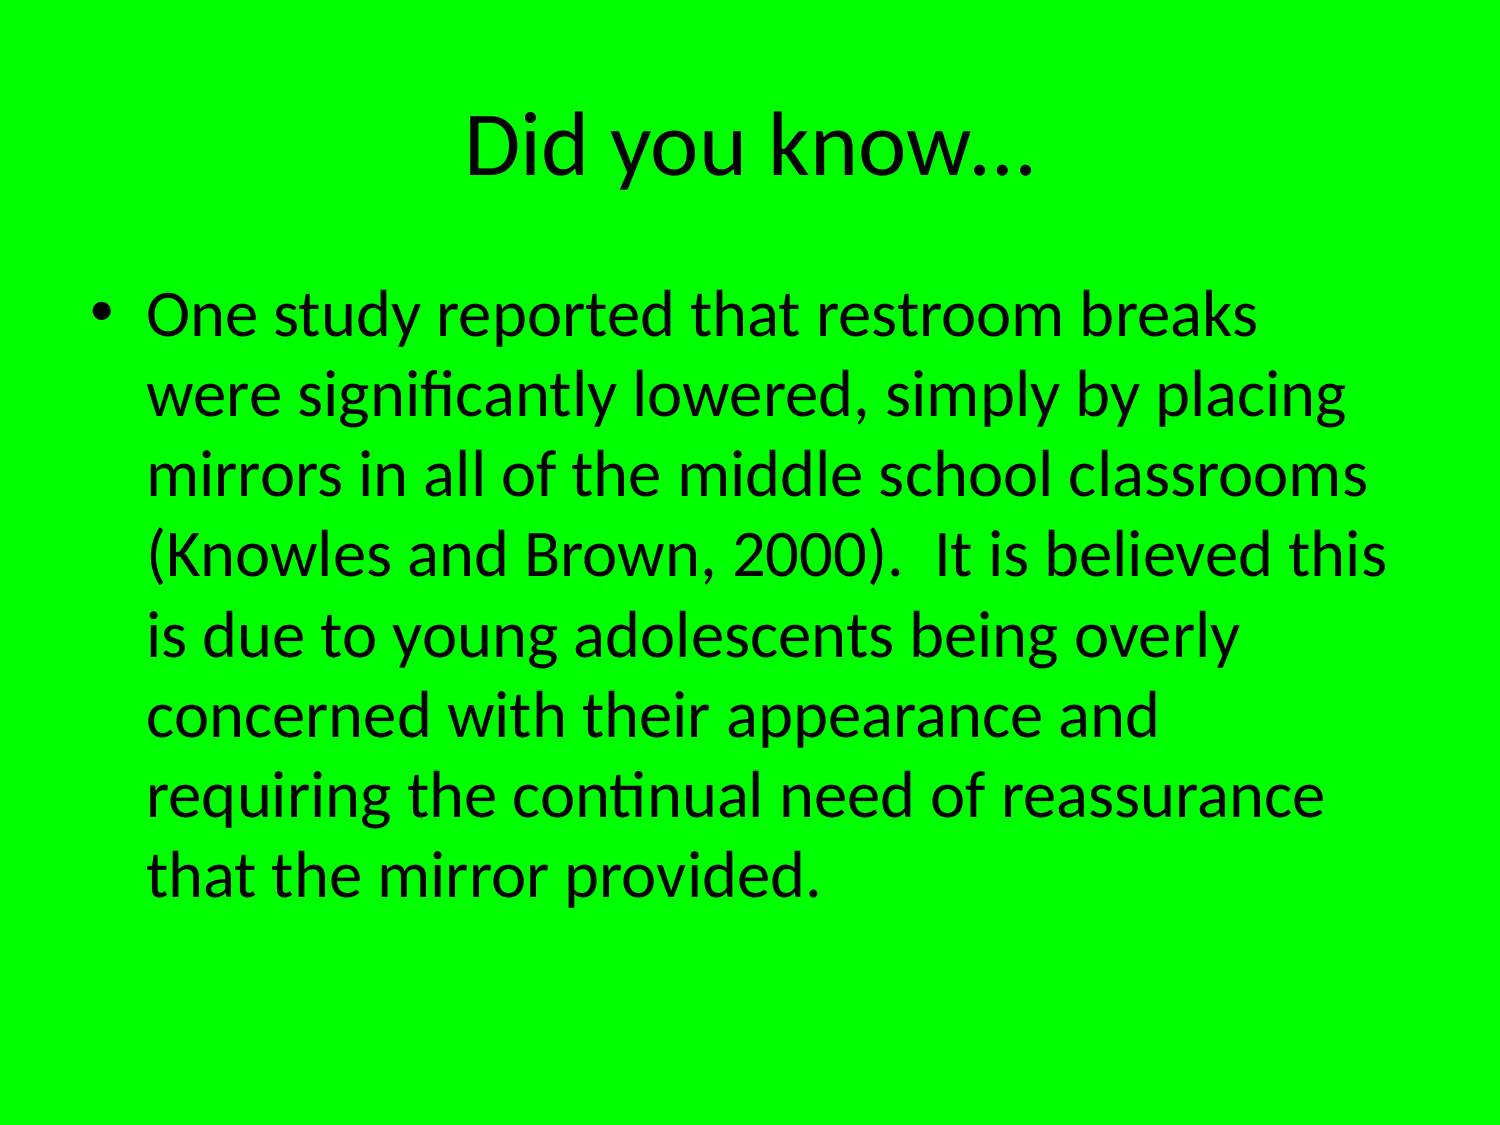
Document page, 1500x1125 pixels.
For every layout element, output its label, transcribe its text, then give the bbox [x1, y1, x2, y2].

title Did you know… [75, 45, 1425, 233]
list One study reported that restroom breaks were significantly lowered, simply by placing mirrors in all of the middle school classrooms (Knowles and Brown, 2000). It is believed this is due to young adolescents being overly concerned with their appearance and requiring the continual need of reassurance that the mirror provided. [75, 262, 1425, 1005]
